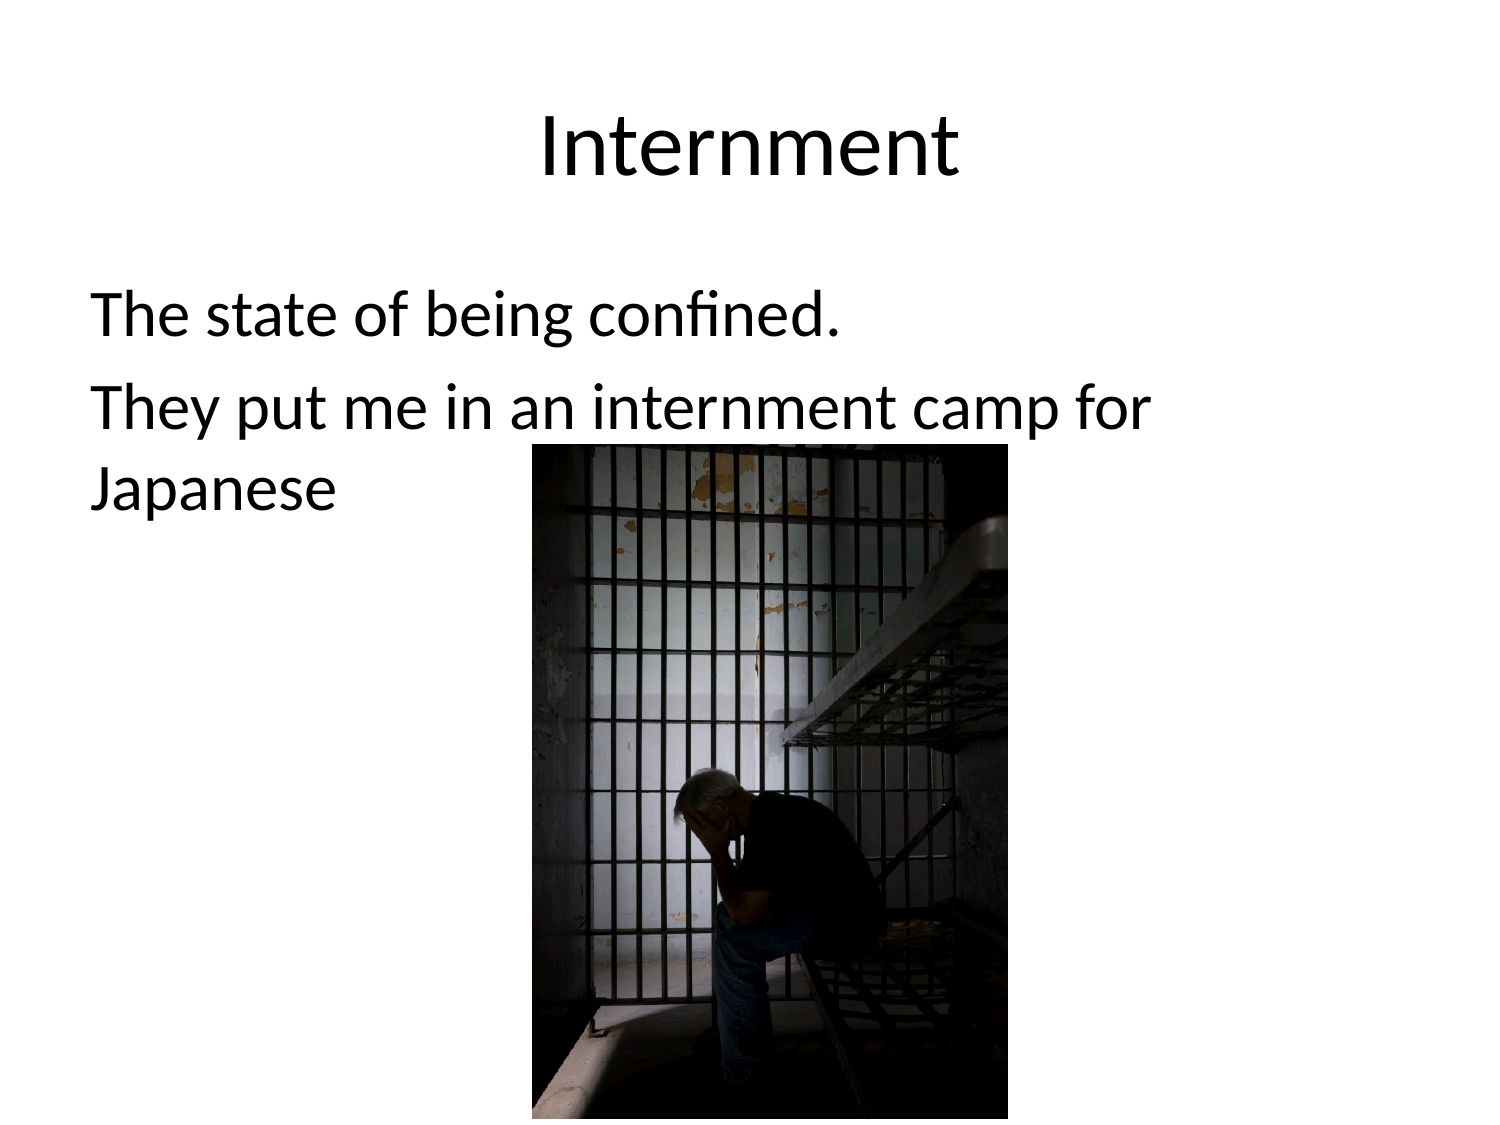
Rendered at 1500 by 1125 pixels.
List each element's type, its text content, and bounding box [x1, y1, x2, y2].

list The state of being confined. They put me in an internment camp for Japanese [75, 262, 1425, 1005]
picture [531, 444, 1008, 1120]
title Internment [75, 45, 1425, 233]
